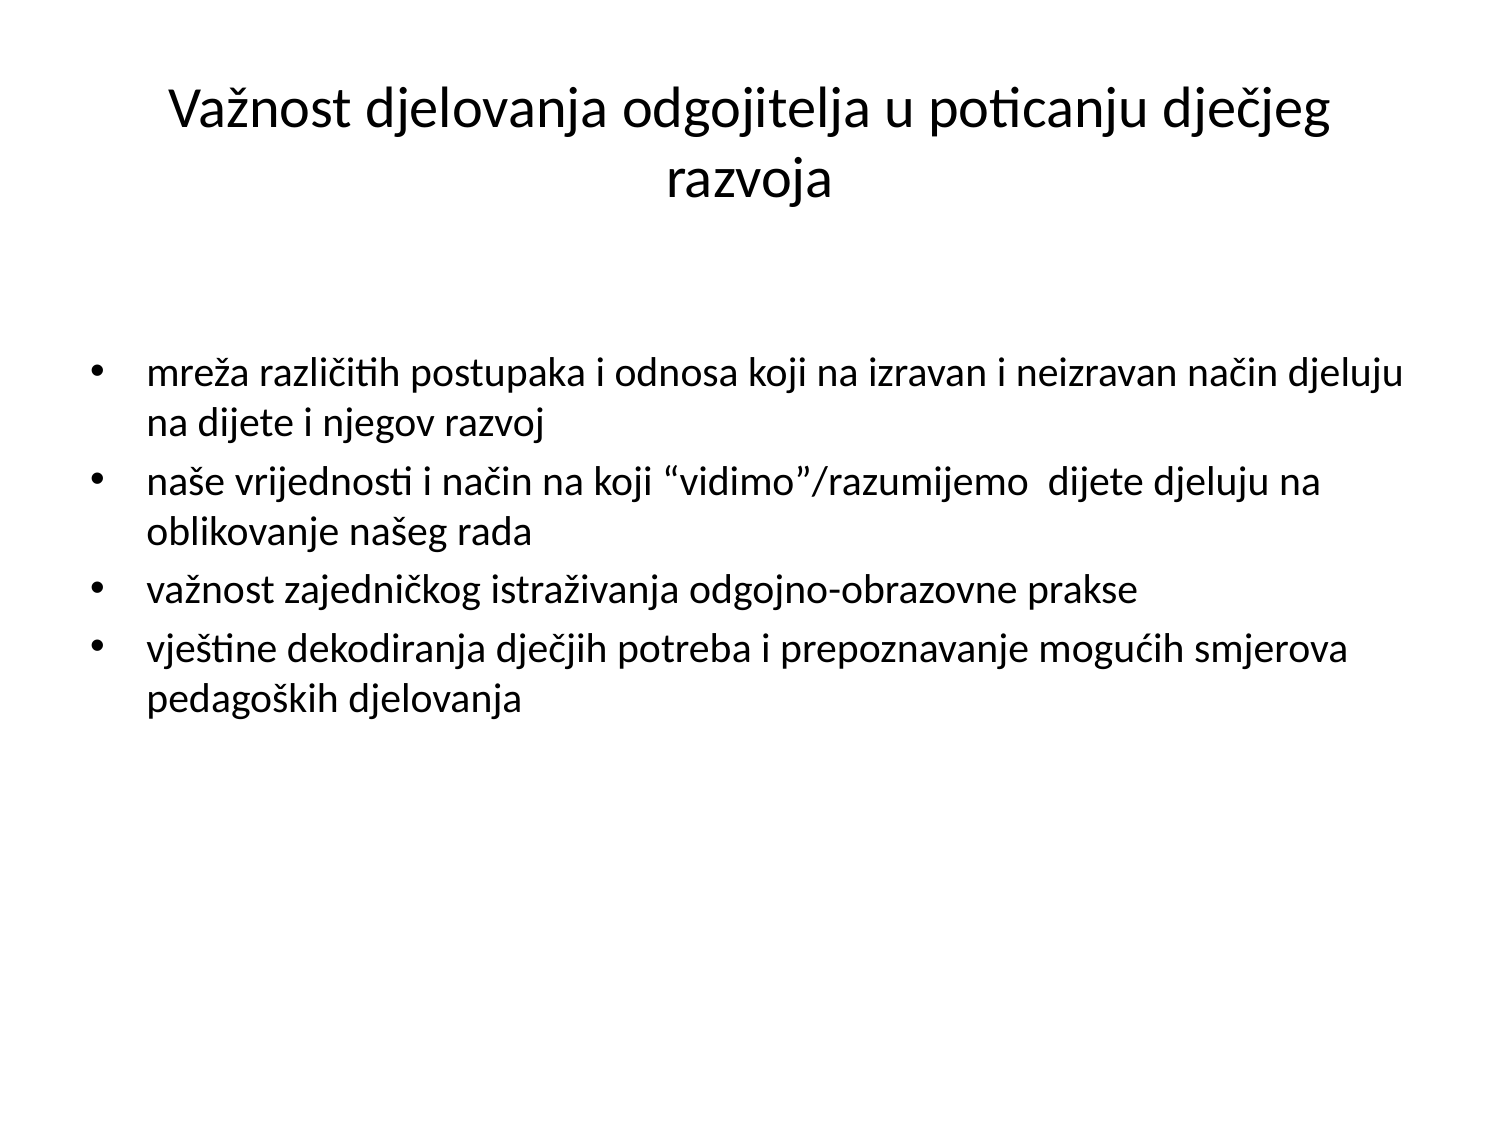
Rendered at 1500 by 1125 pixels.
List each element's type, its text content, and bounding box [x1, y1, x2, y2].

list mreža različitih postupaka i odnosa koji na izravan i neizravan način djeluju na dijete i njegov razvoj naše vrijednosti i način na koji “vidimo”/razumijemo dijete djeluju na oblikovanje našeg rada važnost zajedničkog istraživanja odgojno-obrazovne prakse vještine dekodiranja dječjih potreba i prepoznavanje mogućih smjerova pedagoških djelovanja [75, 337, 1425, 1005]
title Važnost djelovanja odgojitelja u poticanju dječjeg razvoja [75, 45, 1425, 233]
